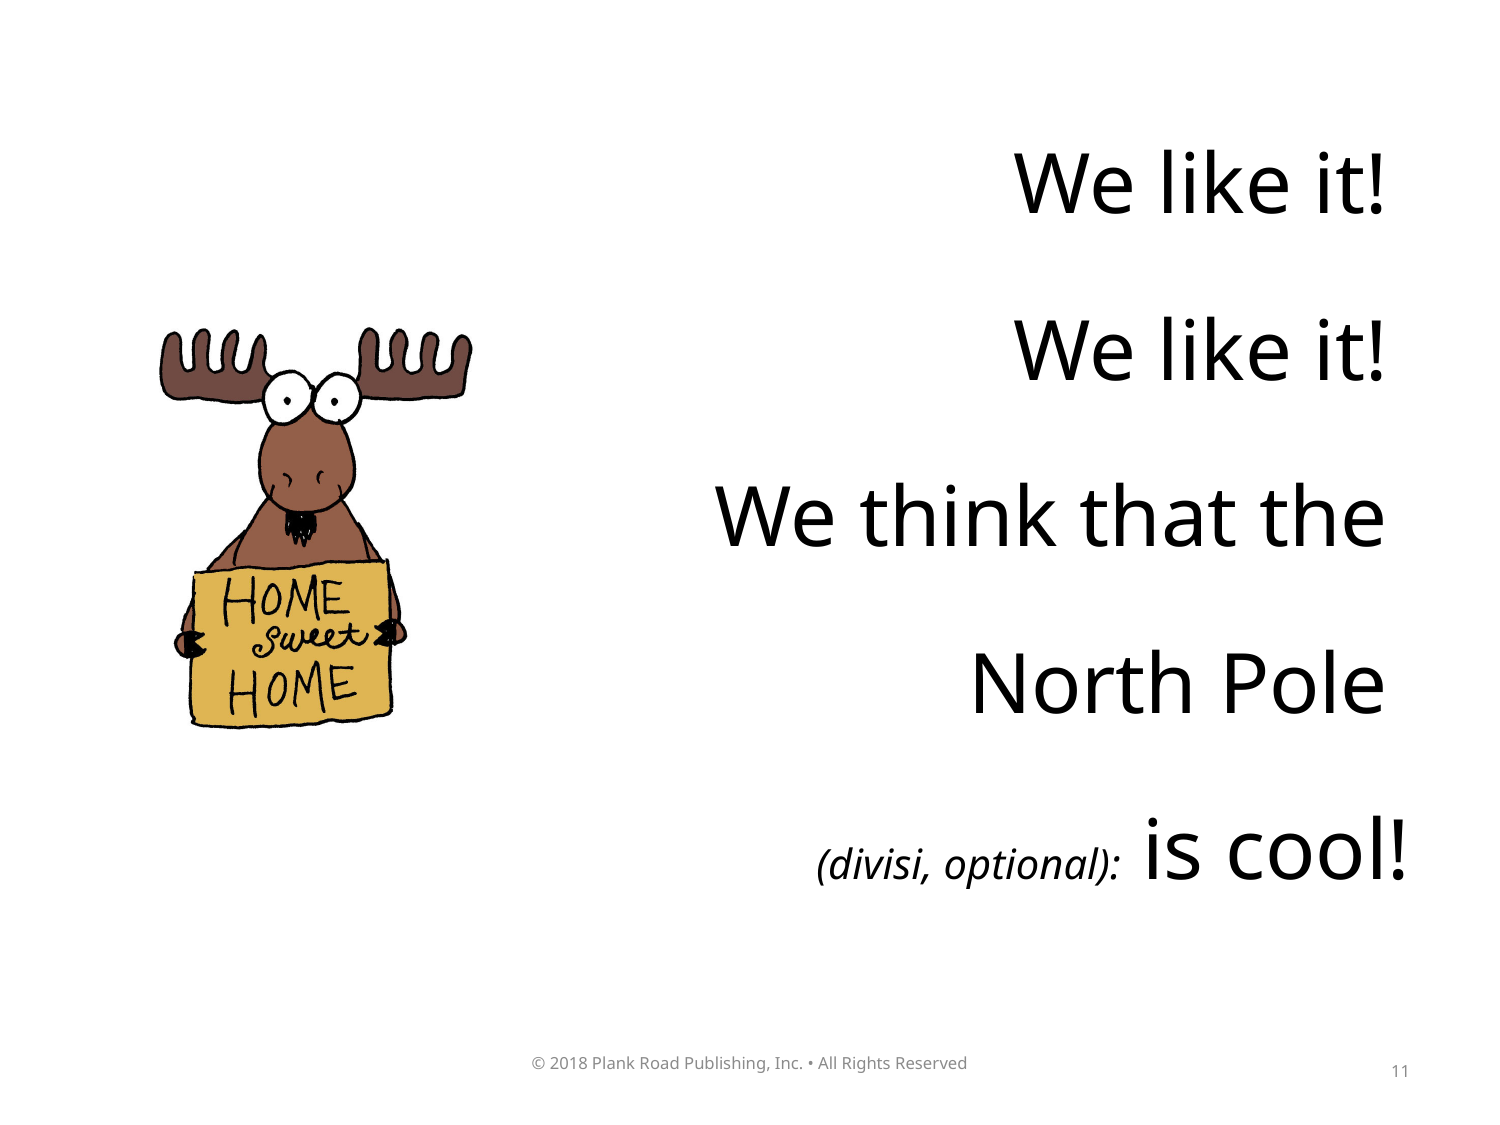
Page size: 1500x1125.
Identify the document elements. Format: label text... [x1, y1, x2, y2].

list We like it! We like it! We think that the North Pole (divisi, optional): is cool! [75, 72, 1425, 1014]
picture [122, 286, 504, 756]
slide_number 11 [1074, 1042, 1425, 1103]
